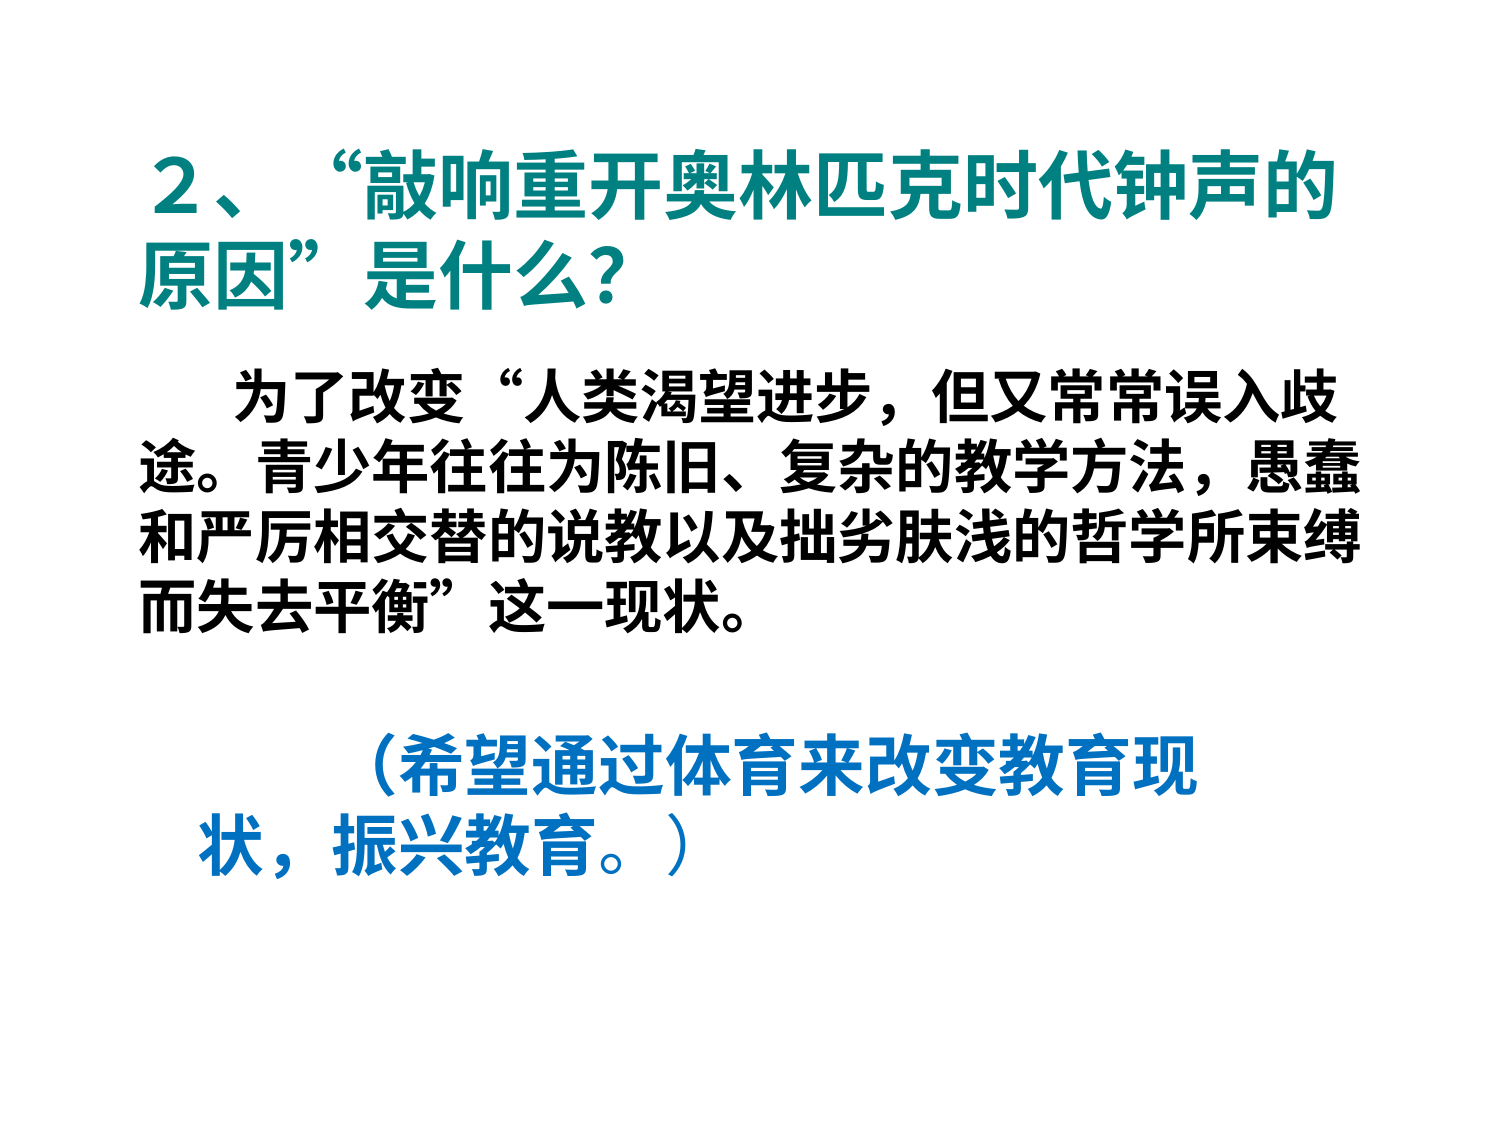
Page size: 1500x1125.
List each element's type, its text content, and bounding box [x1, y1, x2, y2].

text_box （希望通过体育来改变教育现状，振兴教育。） [183, 716, 1341, 891]
text_box 为了改变“人类渴望进步，但又常常误入歧途。青少年往往为陈旧、复杂的教学方法，愚蠢和严厉相交替的说教以及拙劣肤浅的哲学所束缚而失去平衡”这一现状。 [123, 352, 1400, 648]
text_box ２、“敲响重开奥林匹克时代钟声的原因”是什么？ [123, 130, 1362, 326]
